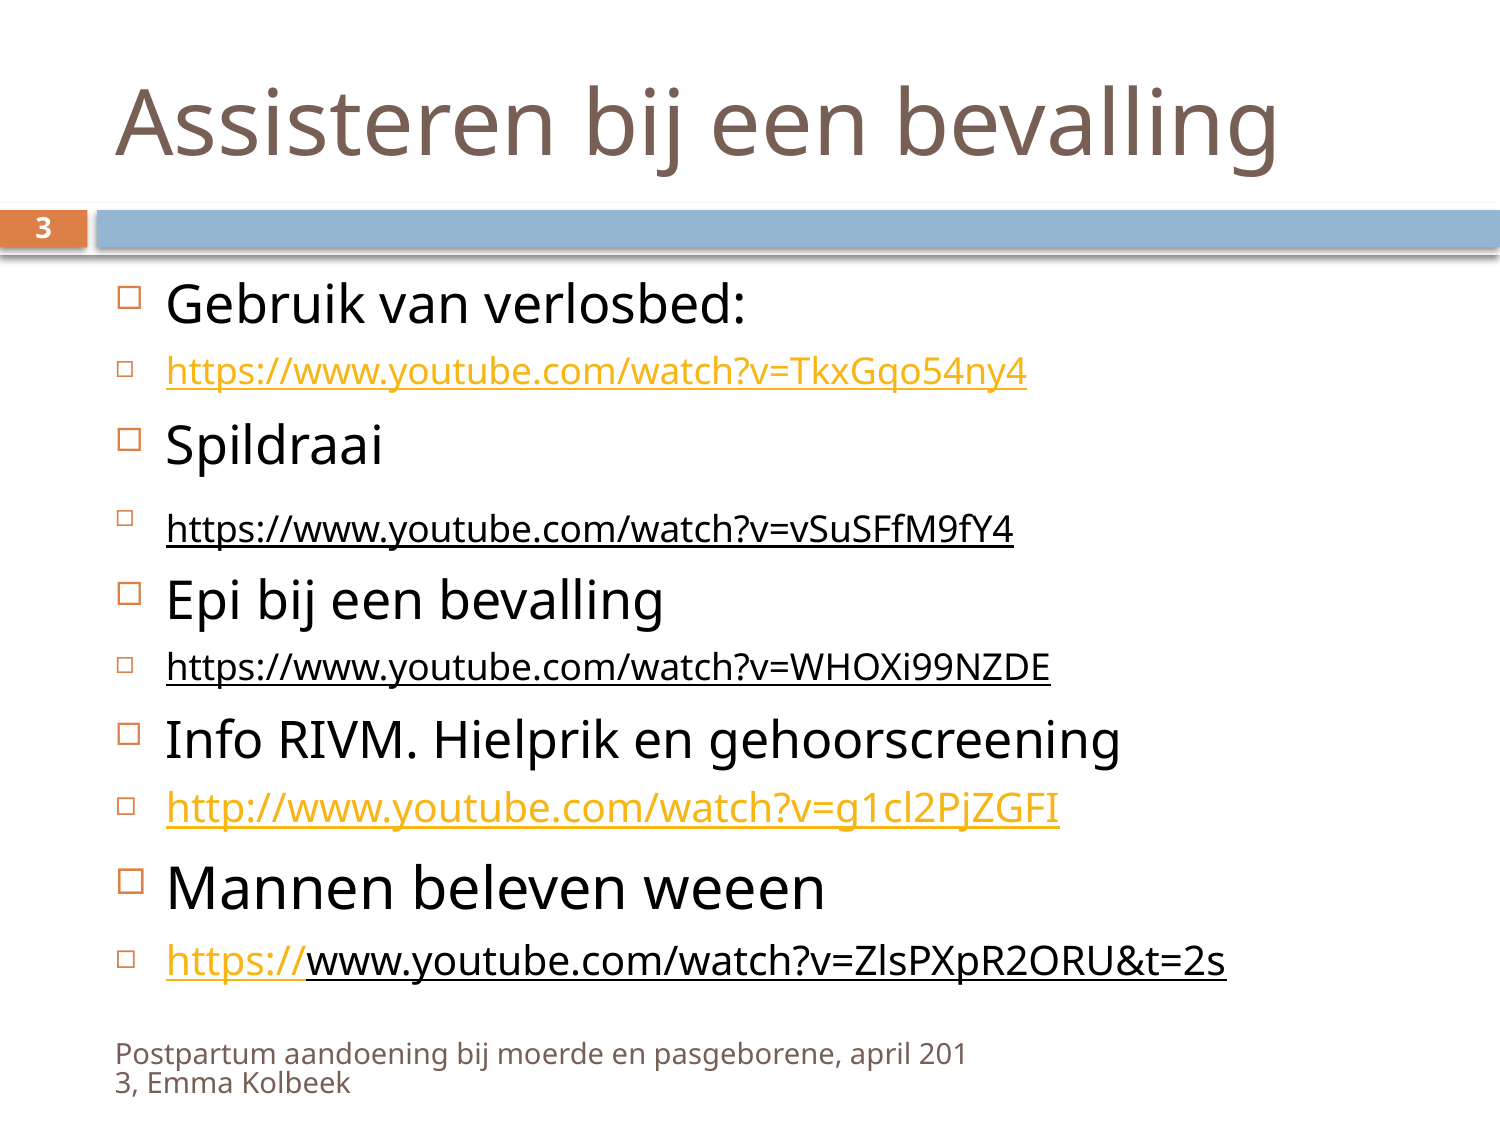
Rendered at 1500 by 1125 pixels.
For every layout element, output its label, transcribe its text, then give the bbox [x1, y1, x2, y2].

title Assisteren bij een bevalling [100, 37, 1438, 200]
footer Postpartum aandoening bij moerde en pasgeborene, april 2013, Emma Kolbeek [99, 1024, 990, 1085]
slide_number 3 [0, 208, 88, 249]
list Gebruik van verlosbed: https://www.youtube.com/watch?v=TkxGqo54ny4 Spildraai https://www.youtube.com/watch?v=vSuSFfM9fY4 Epi bij een bevalling https://www.youtube.com/watch?v=WHOXi99NZDE Info RIVM. Hielprik en gehoorscreening http://www.youtube.com/watch?v=g1cl2PjZGFI Mannen beleven weeen https://www.youtube.com/watch?v=ZlsPXpR2ORU&t=2s [100, 262, 1438, 1000]
